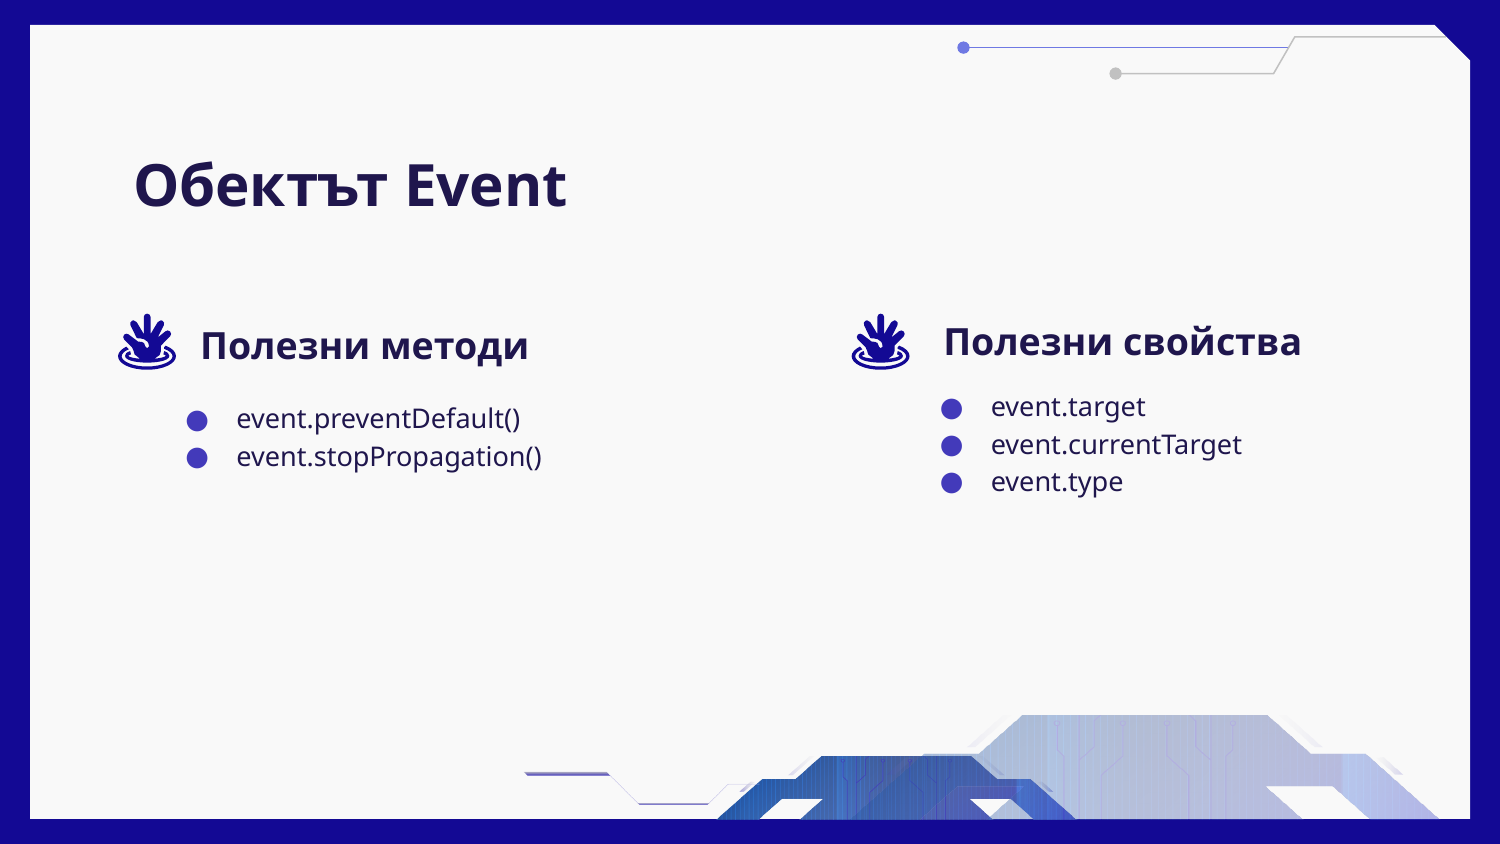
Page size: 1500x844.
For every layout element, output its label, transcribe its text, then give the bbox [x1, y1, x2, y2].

picture [513, 715, 1471, 820]
subtitle event.preventDefault() event.stopPropagation() [146, 381, 693, 546]
subtitle event.target event.currentTarget event.type [900, 369, 1387, 534]
title Обектът Event [118, 122, 1382, 217]
subtitle Полезни методи [185, 301, 654, 381]
subtitle Полезни свойства [928, 298, 1397, 379]
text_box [851, 313, 910, 370]
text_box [117, 313, 177, 370]
